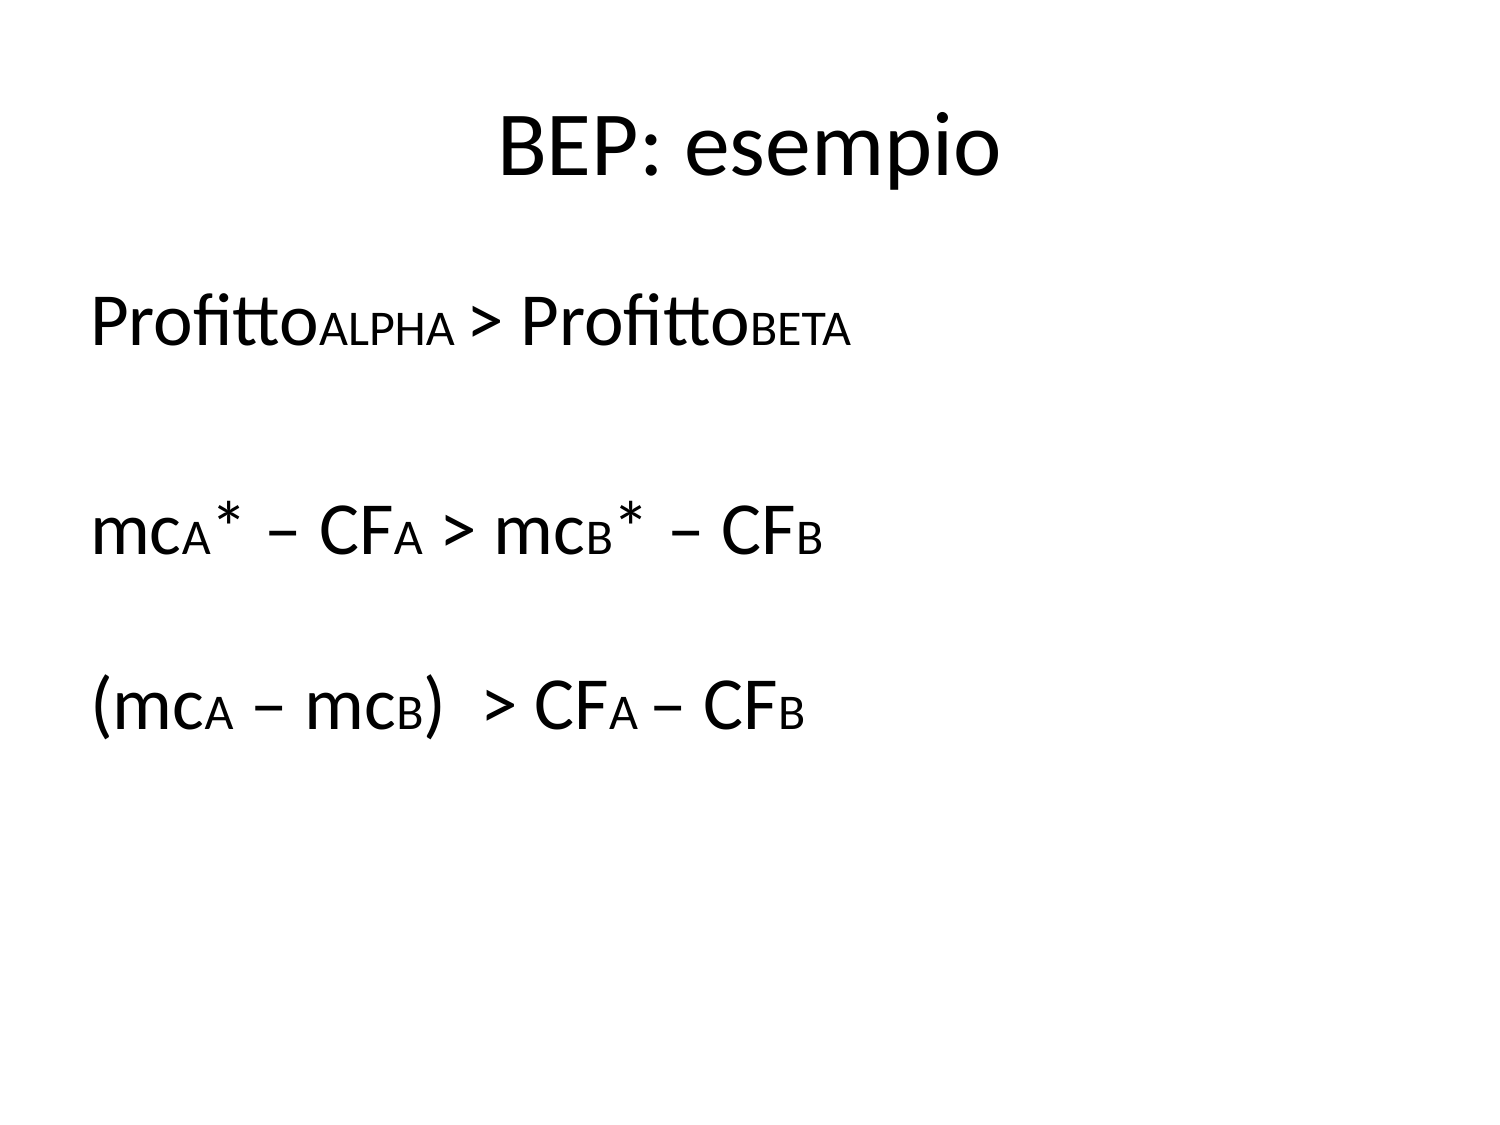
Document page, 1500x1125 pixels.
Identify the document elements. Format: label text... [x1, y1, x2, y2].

title BEP: esempio [75, 45, 1425, 233]
